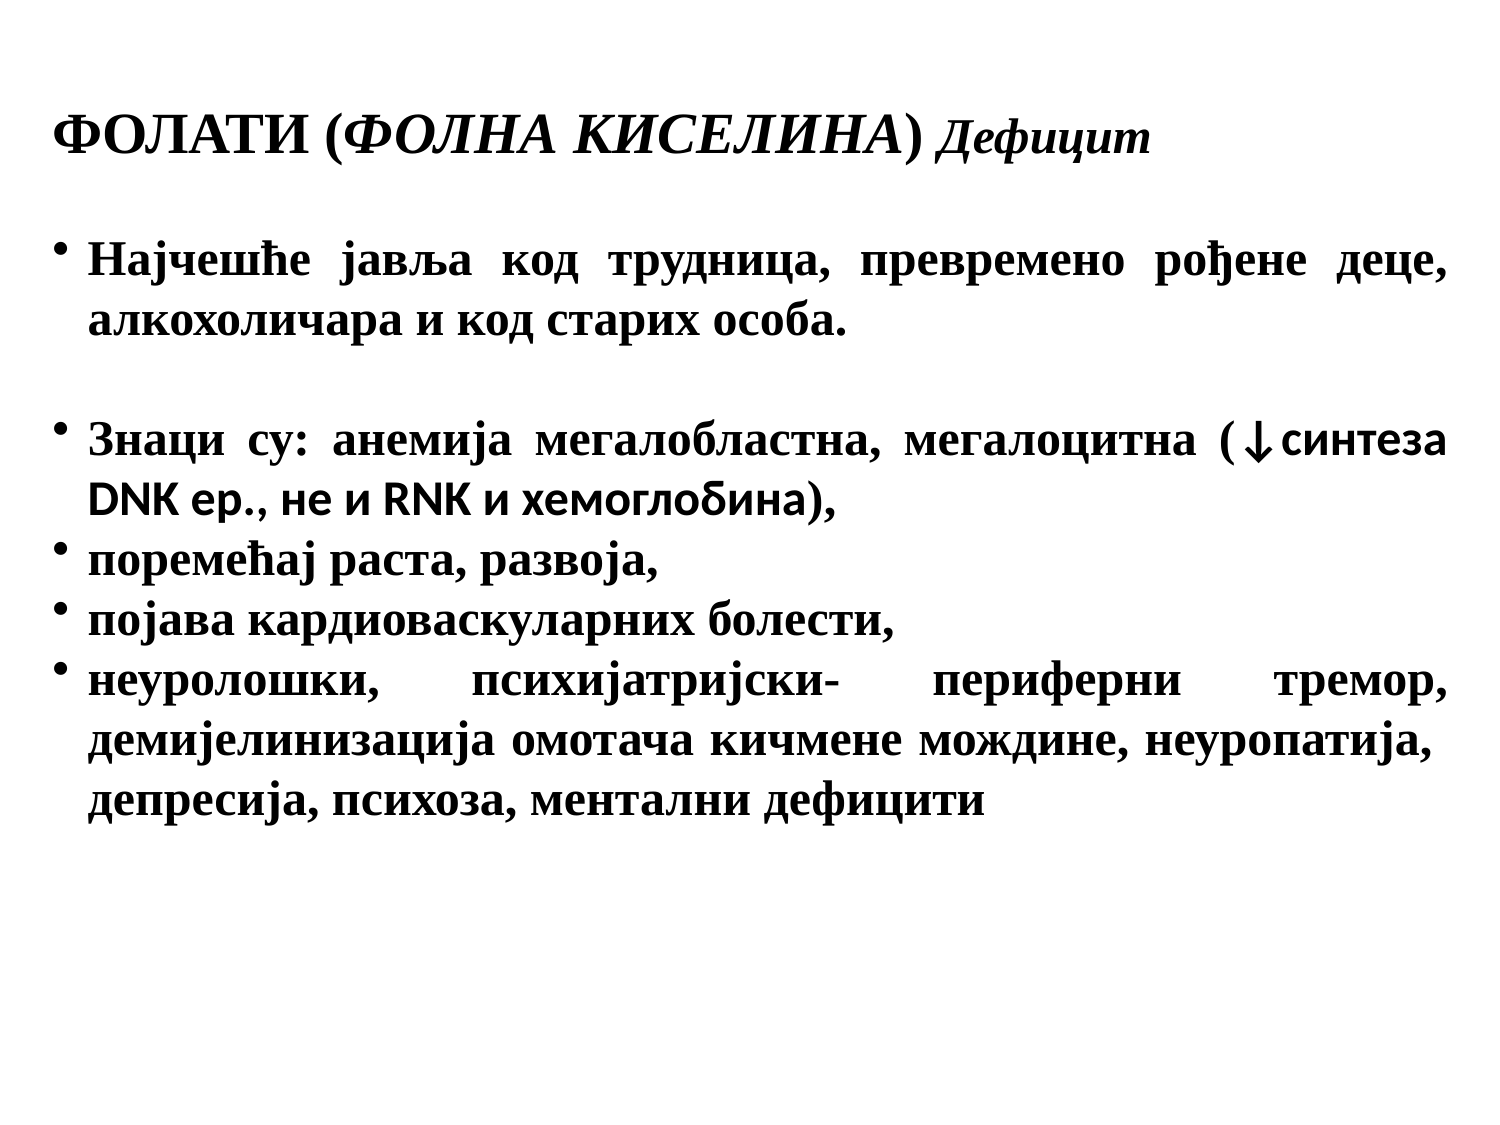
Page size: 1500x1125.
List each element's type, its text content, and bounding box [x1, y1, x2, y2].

text_box ФОЛАТИ (ФОЛНА КИСЕЛИНА) Дефицит Најчешће јавља код трудница, превремено рођене деце, алкохоличара и код старих особа. Знаци су: анемија мегалобластна, мегалоцитна (↓синтеза DNK ер., не и RNK и хемоглобина), поремећај раста, развоја, појава кардиоваскуларних болести, неуролошки, психијатријски- периферни тремор, демијелинизација омотача кичмене мождине, неуропатија, депресија, психоза, ментални дефицити [37, 87, 1463, 833]
